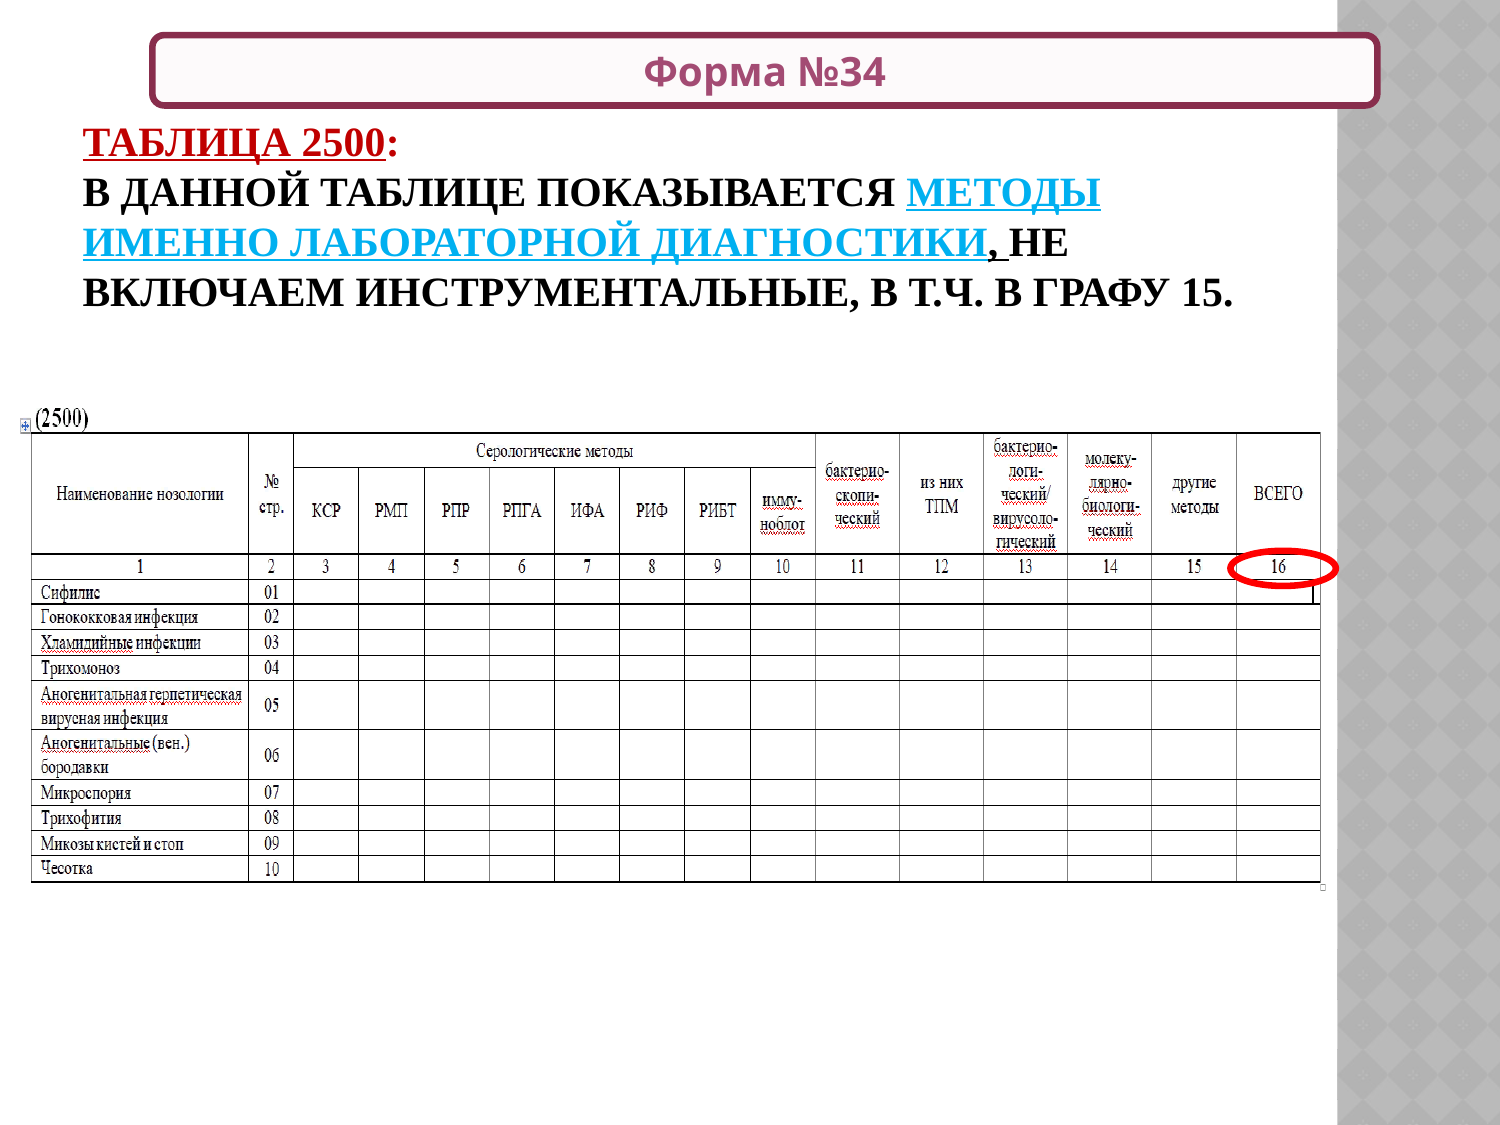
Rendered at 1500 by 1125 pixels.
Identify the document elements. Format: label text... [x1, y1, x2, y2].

text_box Форма №34 [149, 31, 1381, 109]
title Таблица 2500: В данной таблице показывается методы именно лабораторной диагностики, не включаем инструментальные, в т.ч. в графу 15. [75, 52, 1263, 396]
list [0, 397, 1337, 912]
